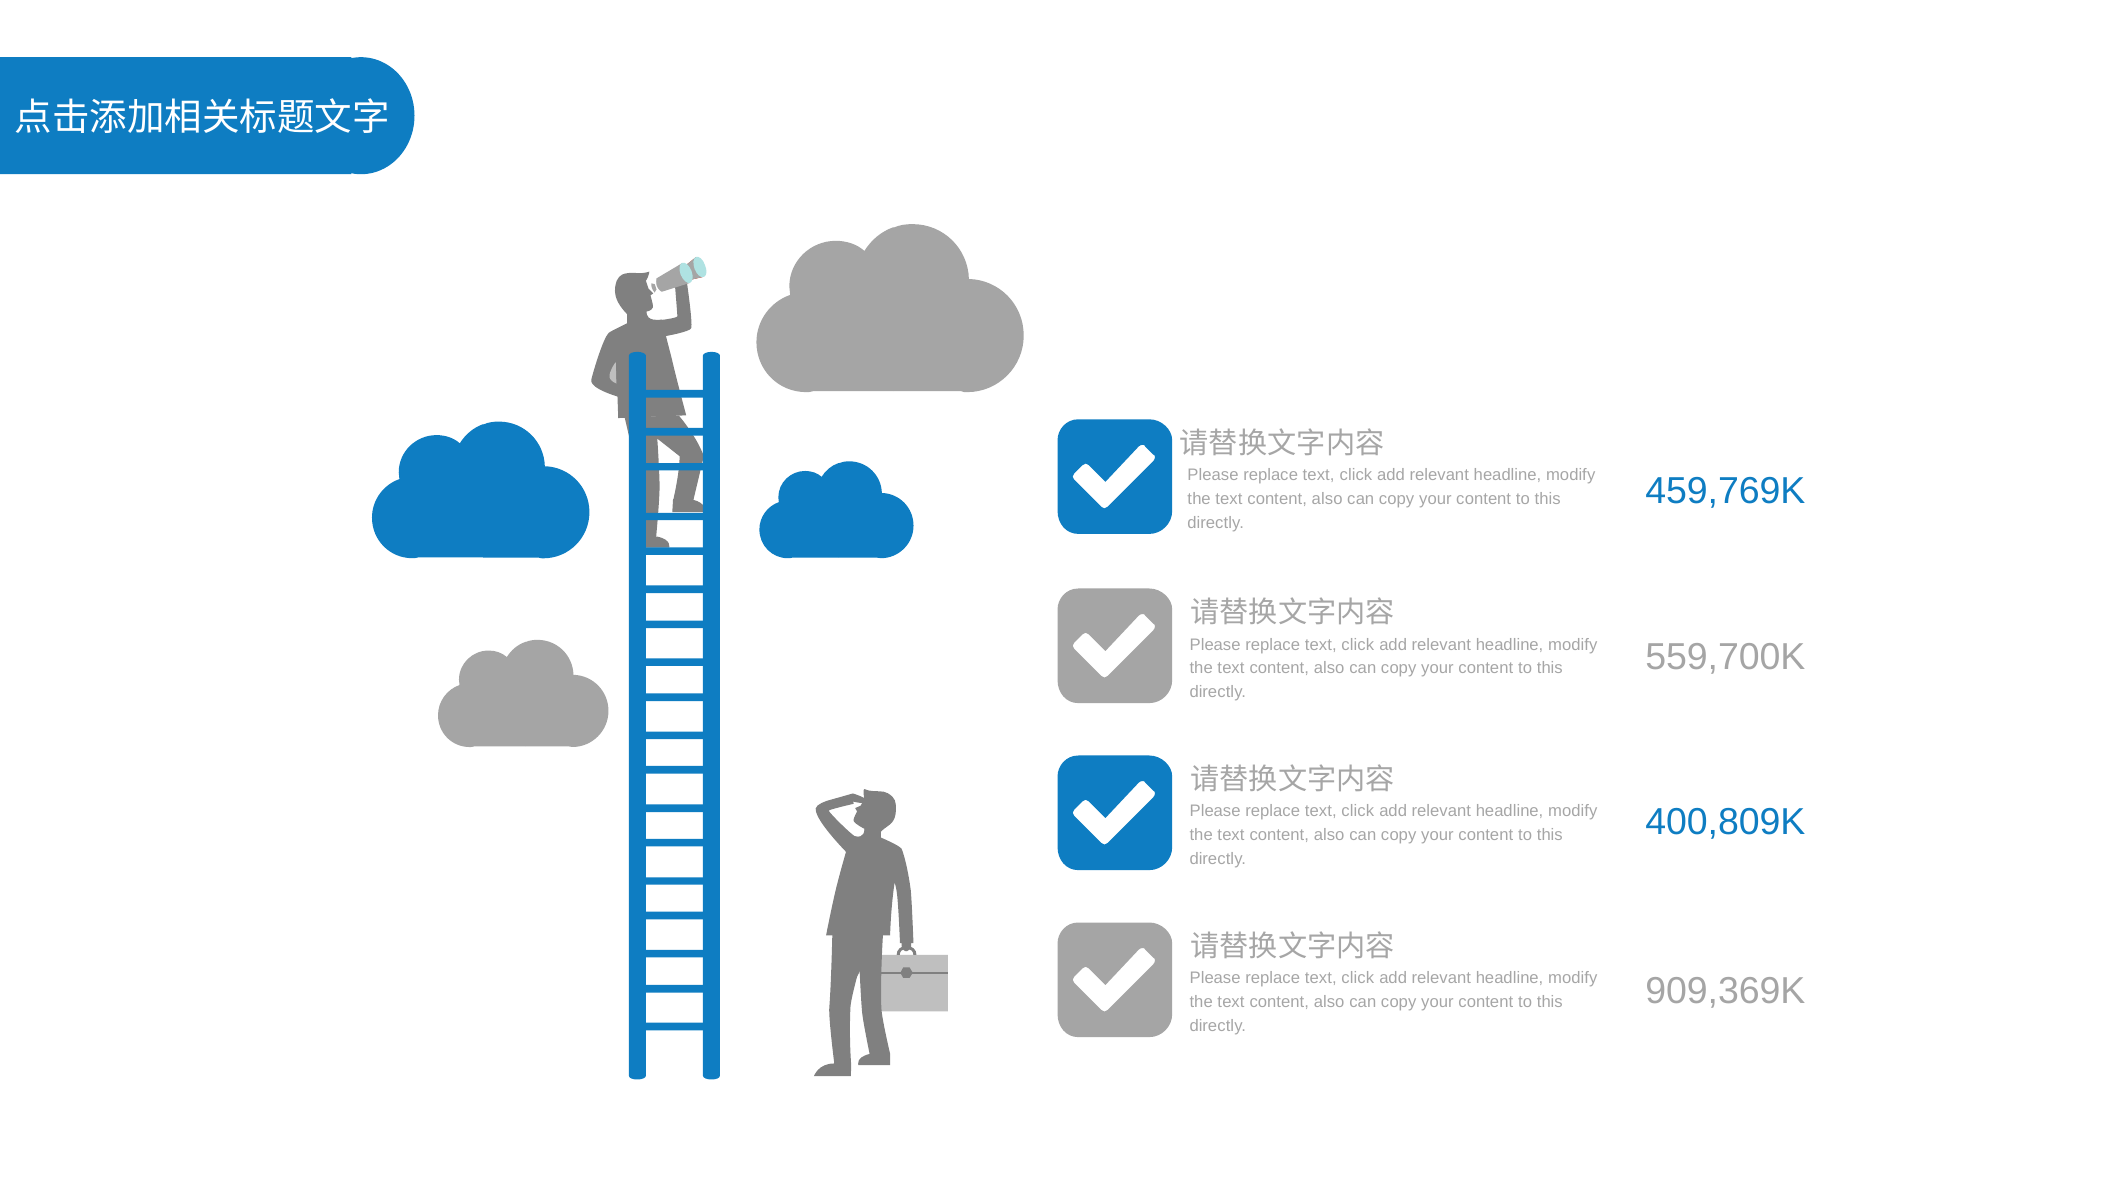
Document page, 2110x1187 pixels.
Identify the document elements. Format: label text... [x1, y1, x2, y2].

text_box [437, 639, 609, 747]
text_box [1057, 419, 1173, 534]
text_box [1189, 586, 1625, 700]
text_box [371, 421, 590, 559]
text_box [1189, 920, 1625, 1034]
text_box [1057, 922, 1173, 1038]
text_box 909,369K [1645, 957, 1806, 1012]
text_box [589, 255, 708, 548]
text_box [813, 787, 948, 1077]
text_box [1179, 417, 1622, 531]
text_box 459,769K [1645, 456, 1806, 511]
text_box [756, 224, 1024, 393]
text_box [628, 351, 720, 1080]
text_box 559,700K [1645, 623, 1806, 678]
text_box 400,809K [1645, 788, 1806, 843]
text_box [1189, 753, 1625, 843]
text_box 点击添加相关标题文字 [0, 85, 415, 146]
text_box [759, 461, 914, 559]
text_box [1057, 588, 1173, 704]
text_box [1057, 755, 1173, 871]
